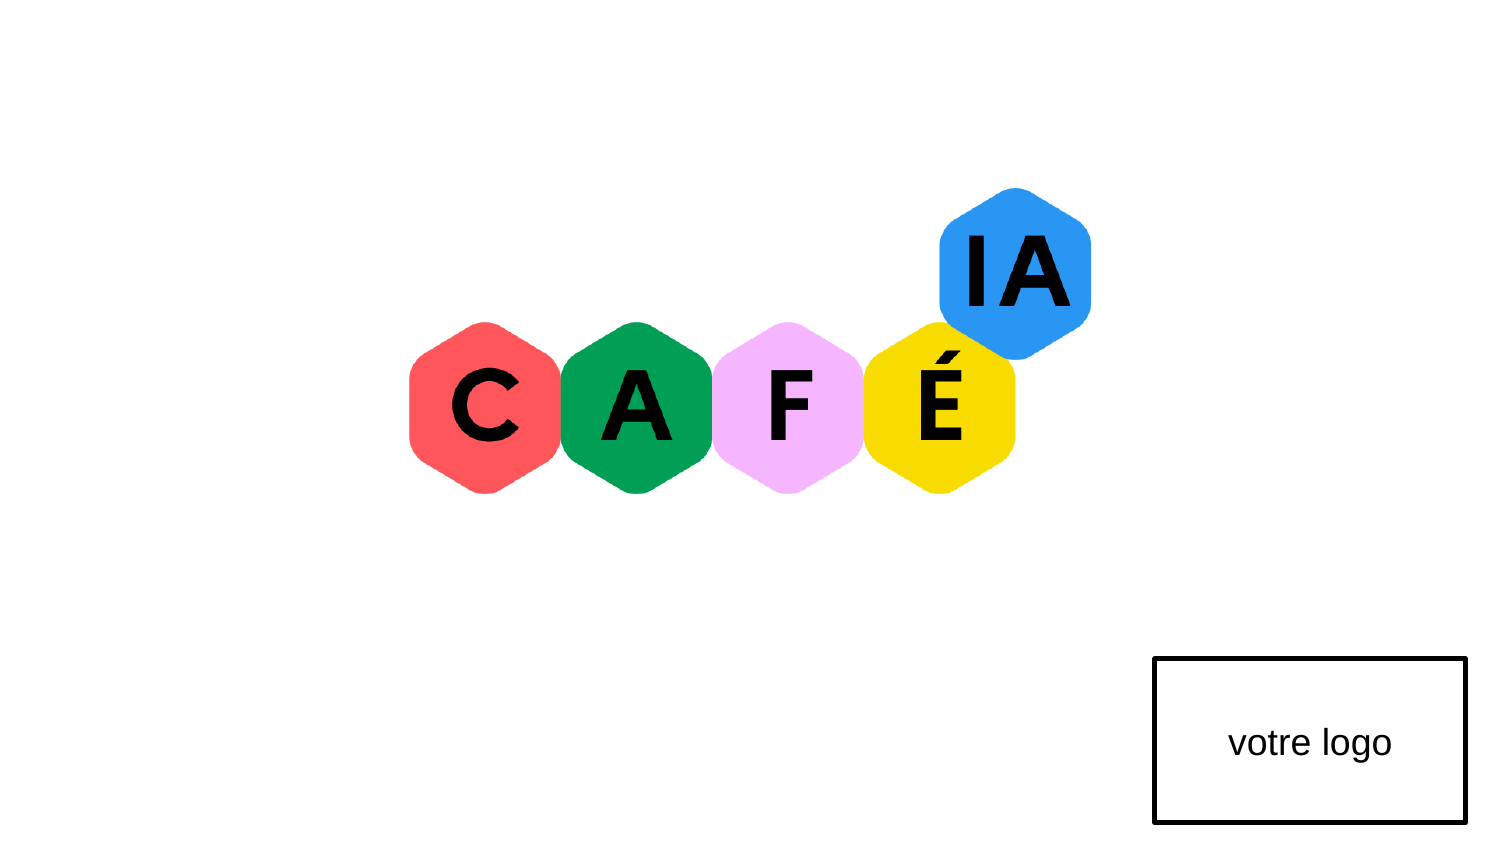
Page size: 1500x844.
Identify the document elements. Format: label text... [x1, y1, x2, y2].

picture [352, 24, 1148, 819]
text_box votre logo [1154, 658, 1466, 823]
